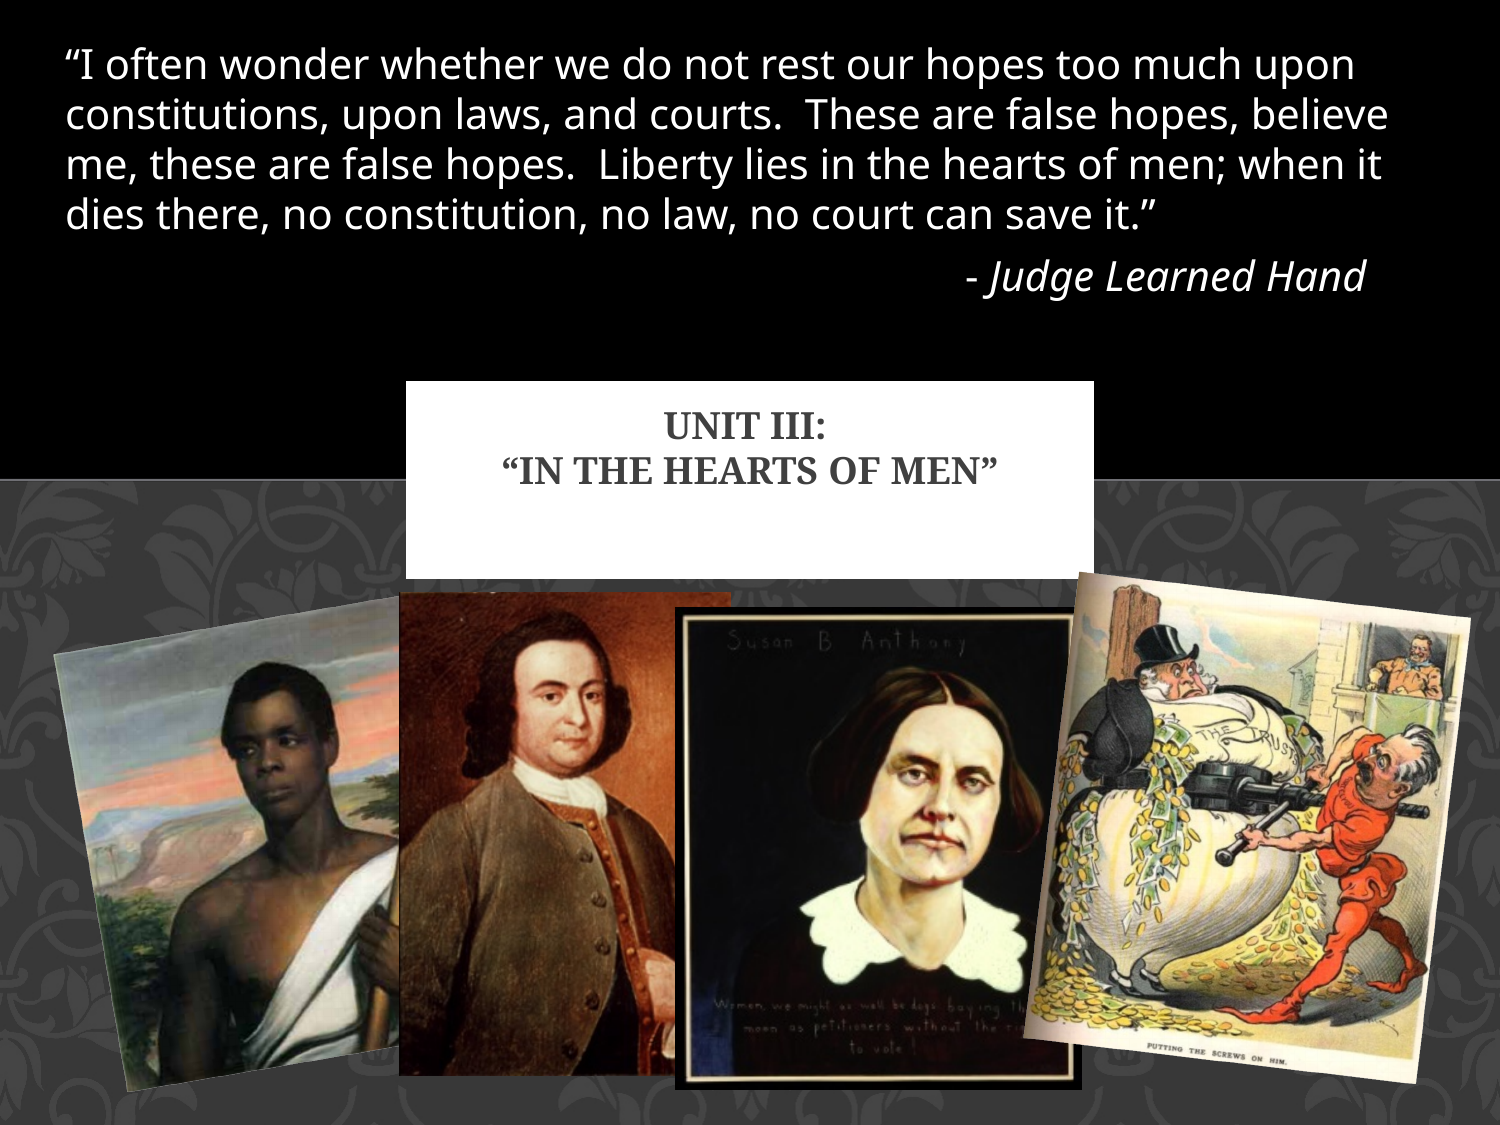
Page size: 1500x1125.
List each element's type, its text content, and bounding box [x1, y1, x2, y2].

subtitle “I often wonder whether we do not rest our hopes too much upon constitutions, upon laws, and courts. These are false hopes, believe me, these are false hopes. Liberty lies in the hearts of men; when it dies there, no constitution, no law, no court can save it.” - Judge Learned Hand [50, 37, 1463, 338]
title Unit III: “In the Hearts of Men” [415, 387, 1085, 498]
picture [54, 572, 1470, 1091]
